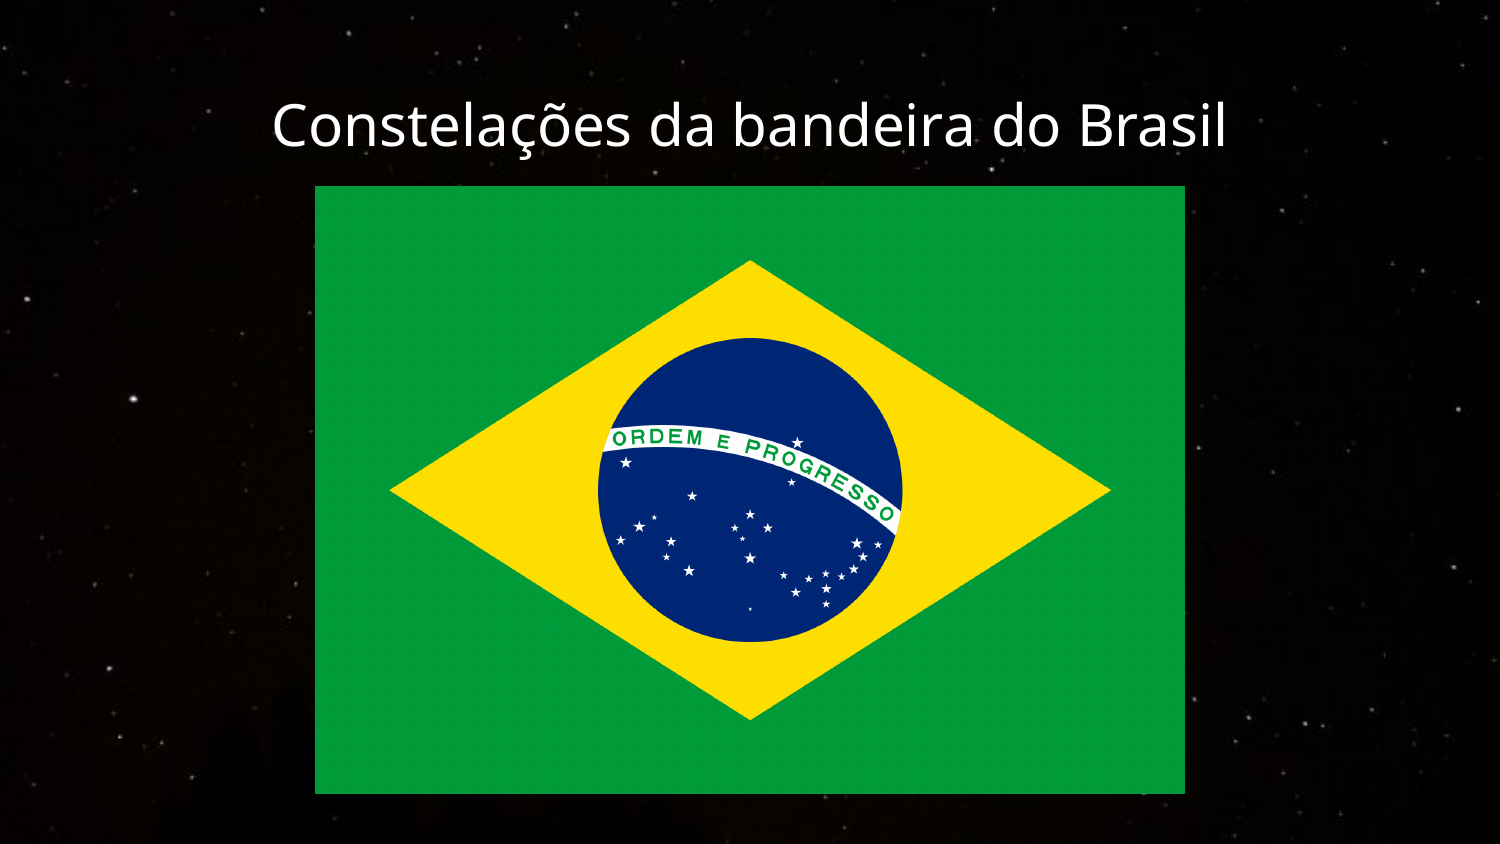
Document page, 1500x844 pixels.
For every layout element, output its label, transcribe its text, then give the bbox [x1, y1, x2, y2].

picture [0, 0, 1500, 844]
title Constelações da bandeira do Brasil [51, 72, 1449, 167]
